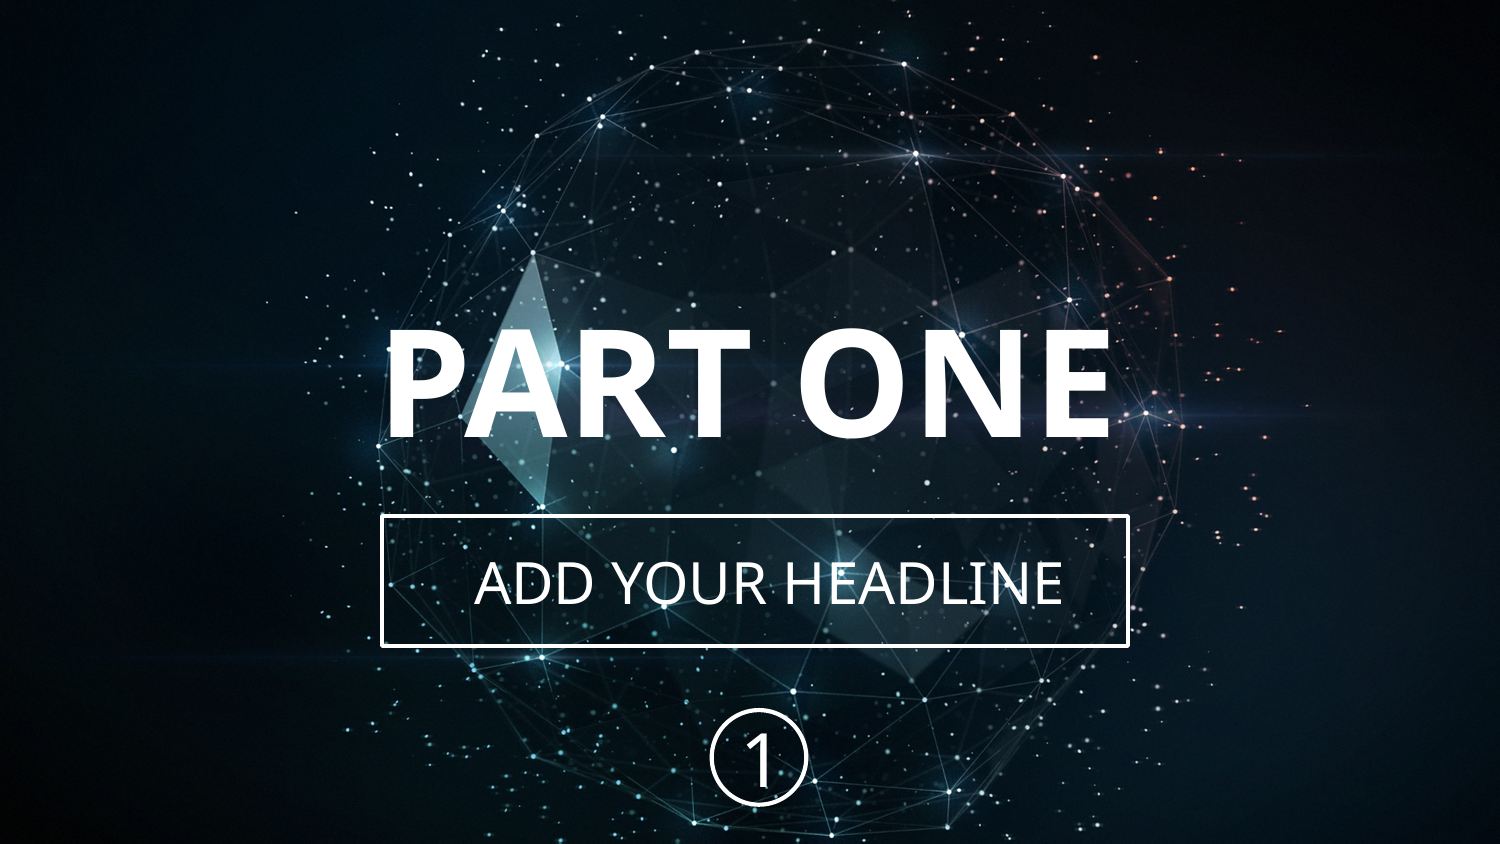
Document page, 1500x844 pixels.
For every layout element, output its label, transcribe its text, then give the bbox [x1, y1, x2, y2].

text_box ADD YOUR HEADLINE [459, 538, 1081, 624]
text_box PART ONE [363, 280, 1134, 475]
text_box [381, 516, 1129, 647]
text_box 1 [711, 710, 807, 805]
picture [0, 0, 1500, 844]
